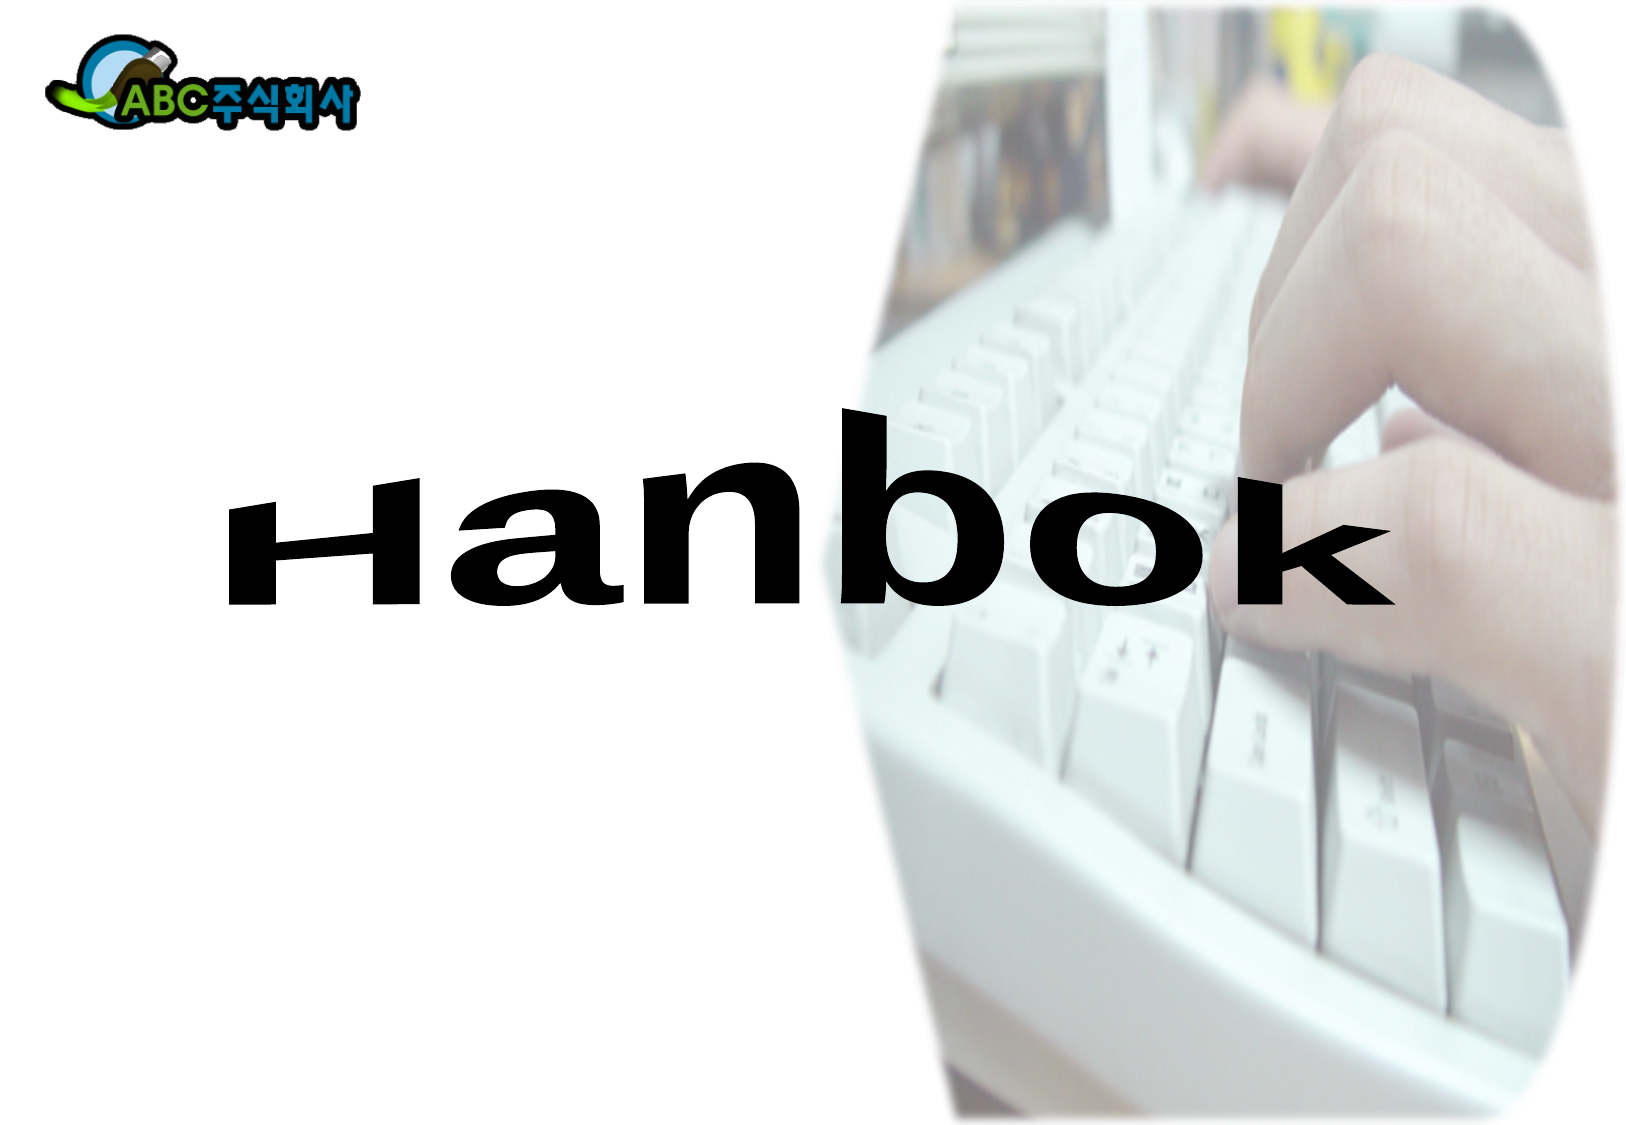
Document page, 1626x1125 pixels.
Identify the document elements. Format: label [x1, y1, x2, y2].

text_box [831, 15, 1611, 1111]
picture [31, 24, 370, 138]
